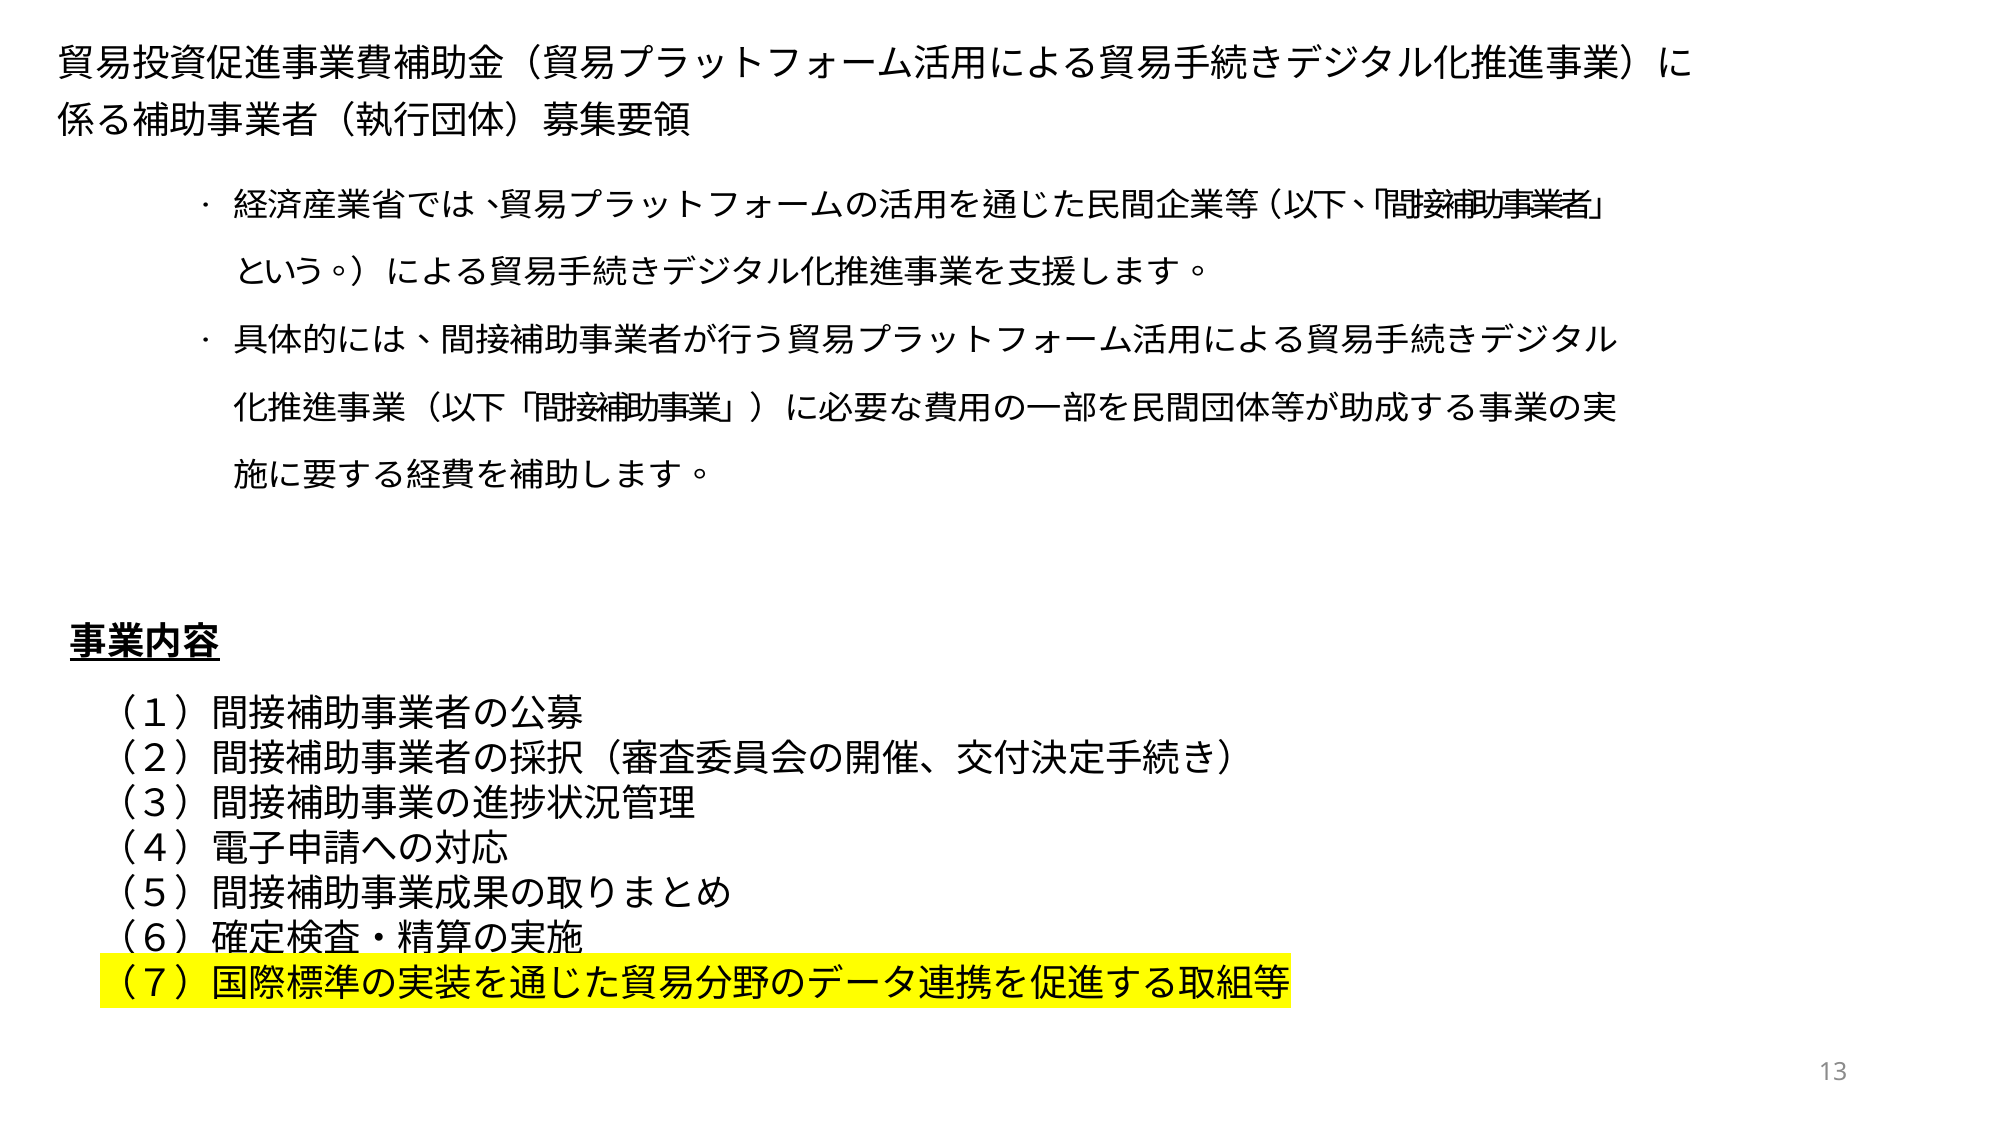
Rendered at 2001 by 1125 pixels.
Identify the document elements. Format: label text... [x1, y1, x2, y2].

text_box （１）間接補助事業者の公募 （２）間接補助事業者の採択（審査委員会の開催、交付決定手続き） （３）間接補助事業の進捗状況管理 （４）電子申請への対応 （５）間接補助事業成果の取りまとめ （６）確定検査・精算の実施 （７）国際標準の実装を通じた貿易分野のデータ連携を促進する取組等 [84, 681, 1864, 1057]
slide_number 13 [1412, 1042, 1863, 1103]
picture [10, 170, 1733, 510]
text_box 貿易投資促進事業費補助金（貿易プラットフォーム活用による貿易手続きデジタル化推進事業）に係る補助事業者（執行団体）募集要領 [0, 19, 1800, 148]
text_box 事業内容 [54, 609, 897, 670]
